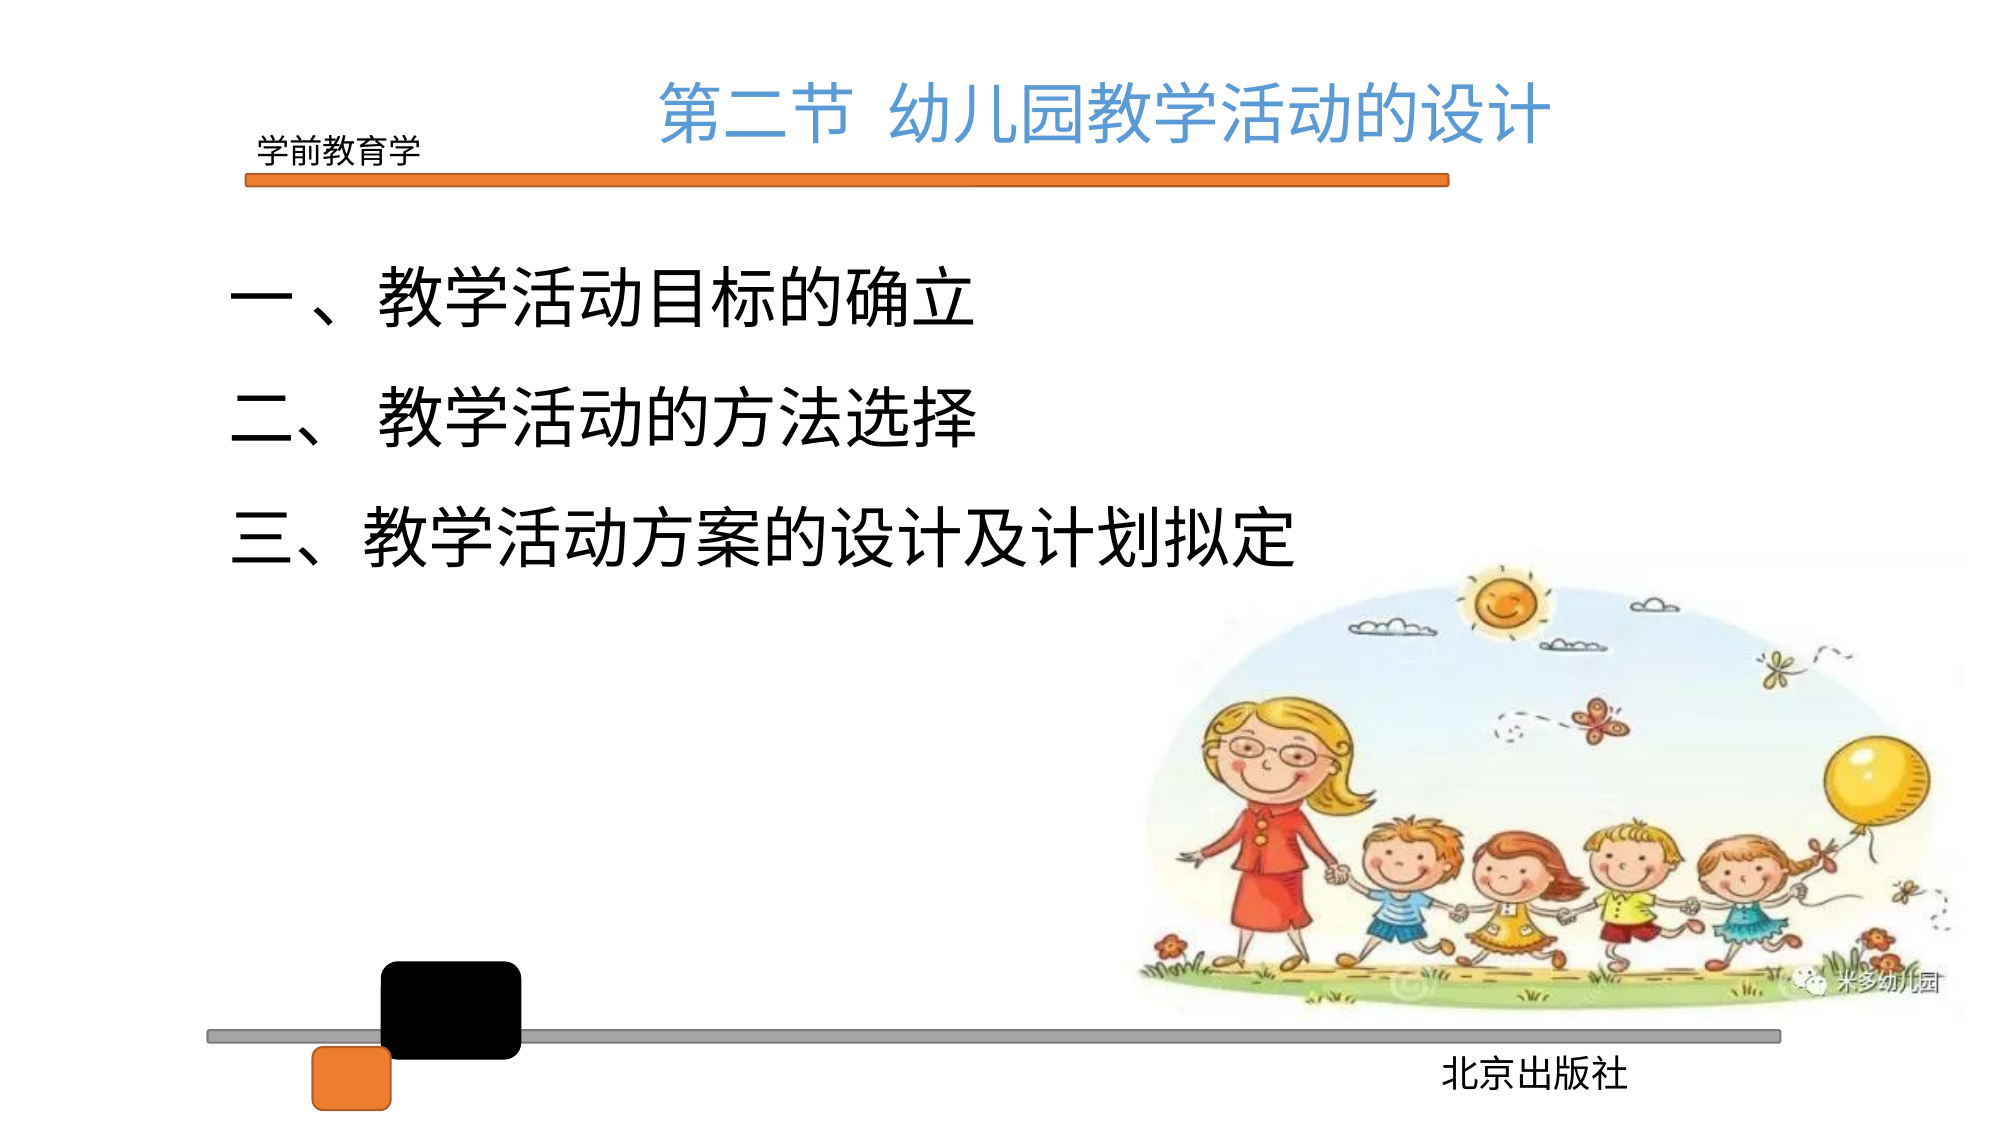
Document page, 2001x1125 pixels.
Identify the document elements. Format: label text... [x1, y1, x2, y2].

text_box 一 、教学活动目标的确立 二、 教学活动的方法选择 三、教学活动方案的设计及计划拟定 [214, 208, 1771, 584]
picture [1122, 550, 1965, 1020]
text_box 第二节 幼儿园教学活动的设计 [641, 64, 1569, 160]
